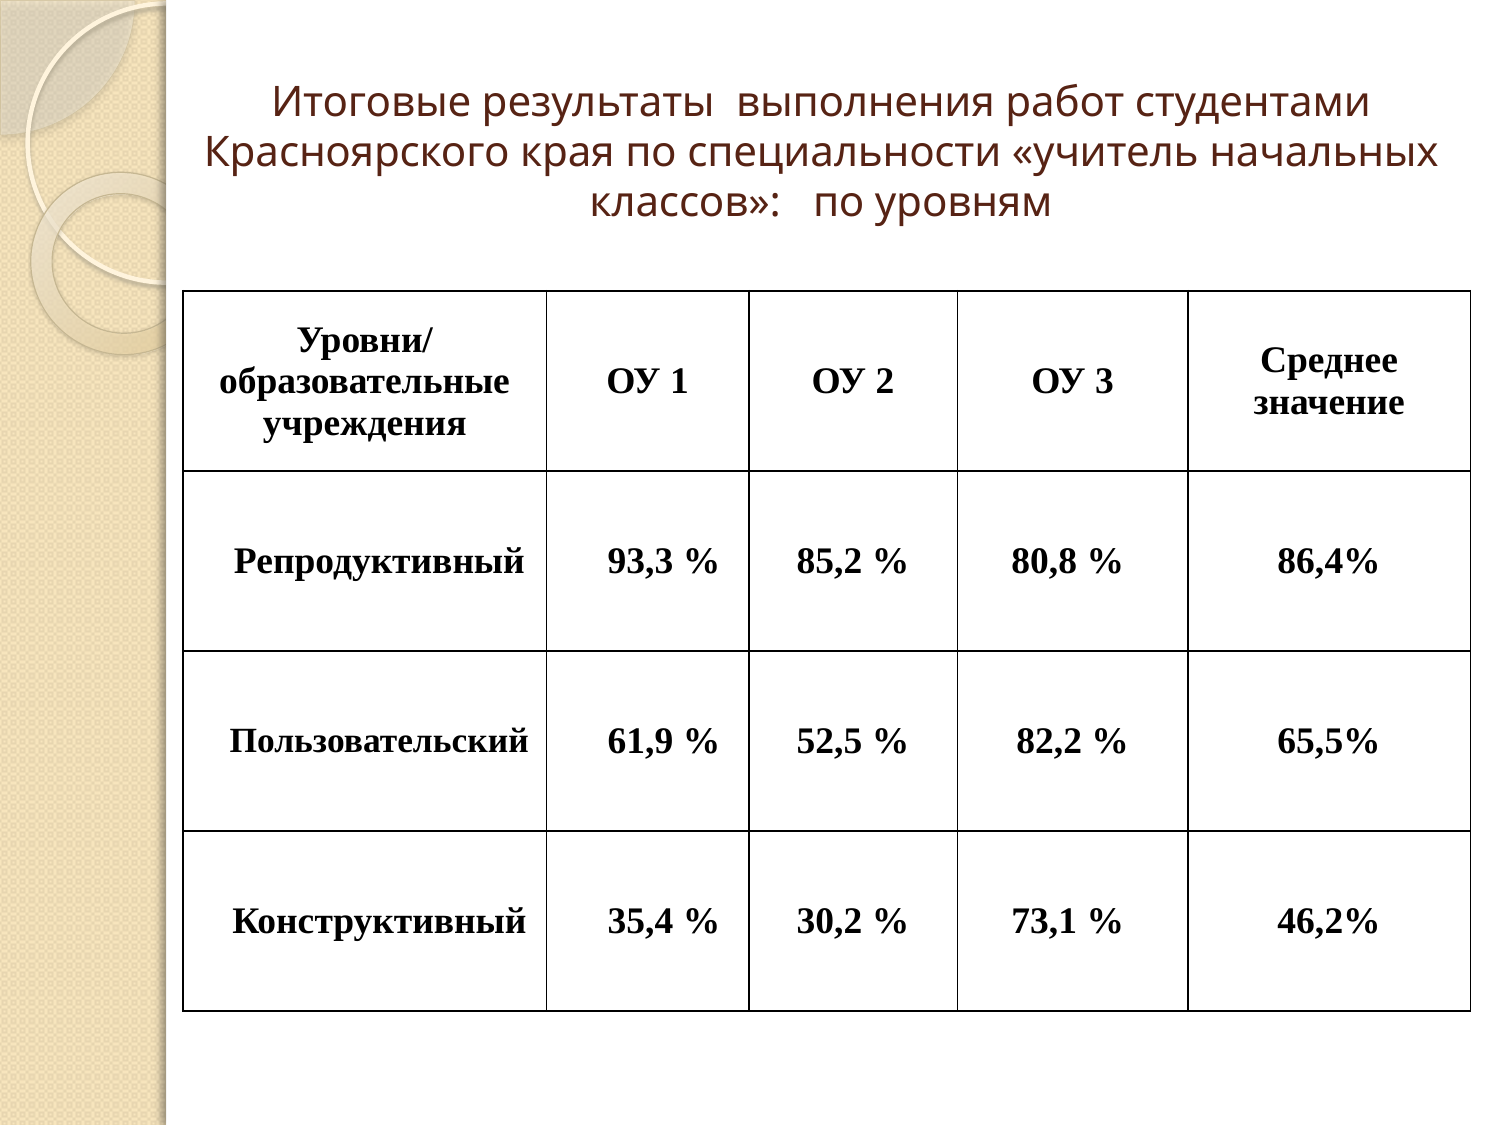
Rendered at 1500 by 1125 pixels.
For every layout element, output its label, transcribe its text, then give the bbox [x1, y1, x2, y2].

table_cell 30,2 % [750, 832, 957, 1010]
table_cell 65,5% [1189, 652, 1470, 830]
table_header Среднее значение [1189, 292, 1470, 470]
table_cell 52,5 % [750, 652, 957, 830]
table_cell 80,8 % [958, 472, 1187, 650]
table_cell 73,1 % [958, 832, 1187, 1010]
table_cell 61,9 % [547, 652, 748, 830]
table_cell Репродуктивный [184, 472, 546, 650]
table_cell 86,4% [1189, 472, 1470, 650]
table_cell 46,2% [1189, 832, 1470, 1010]
table_header ОУ 3 [958, 292, 1187, 470]
table_cell 93,3 % [547, 472, 748, 650]
table_cell 85,2 % [750, 472, 957, 650]
table_cell 82,2 % [958, 652, 1187, 830]
title Итоговые результаты выполнения работ студентами Красноярского края по специальности «учитель начальных классов»: по уровням [159, 66, 1483, 303]
table_cell Конструктивный [184, 832, 546, 1010]
table_header Уровни/образовательные учреждения [184, 292, 546, 470]
table_header ОУ 1 [547, 292, 748, 470]
table_cell 35,4 % [547, 832, 748, 1010]
table_header ОУ 2 [750, 292, 957, 470]
table_cell Пользовательский [184, 652, 546, 830]
